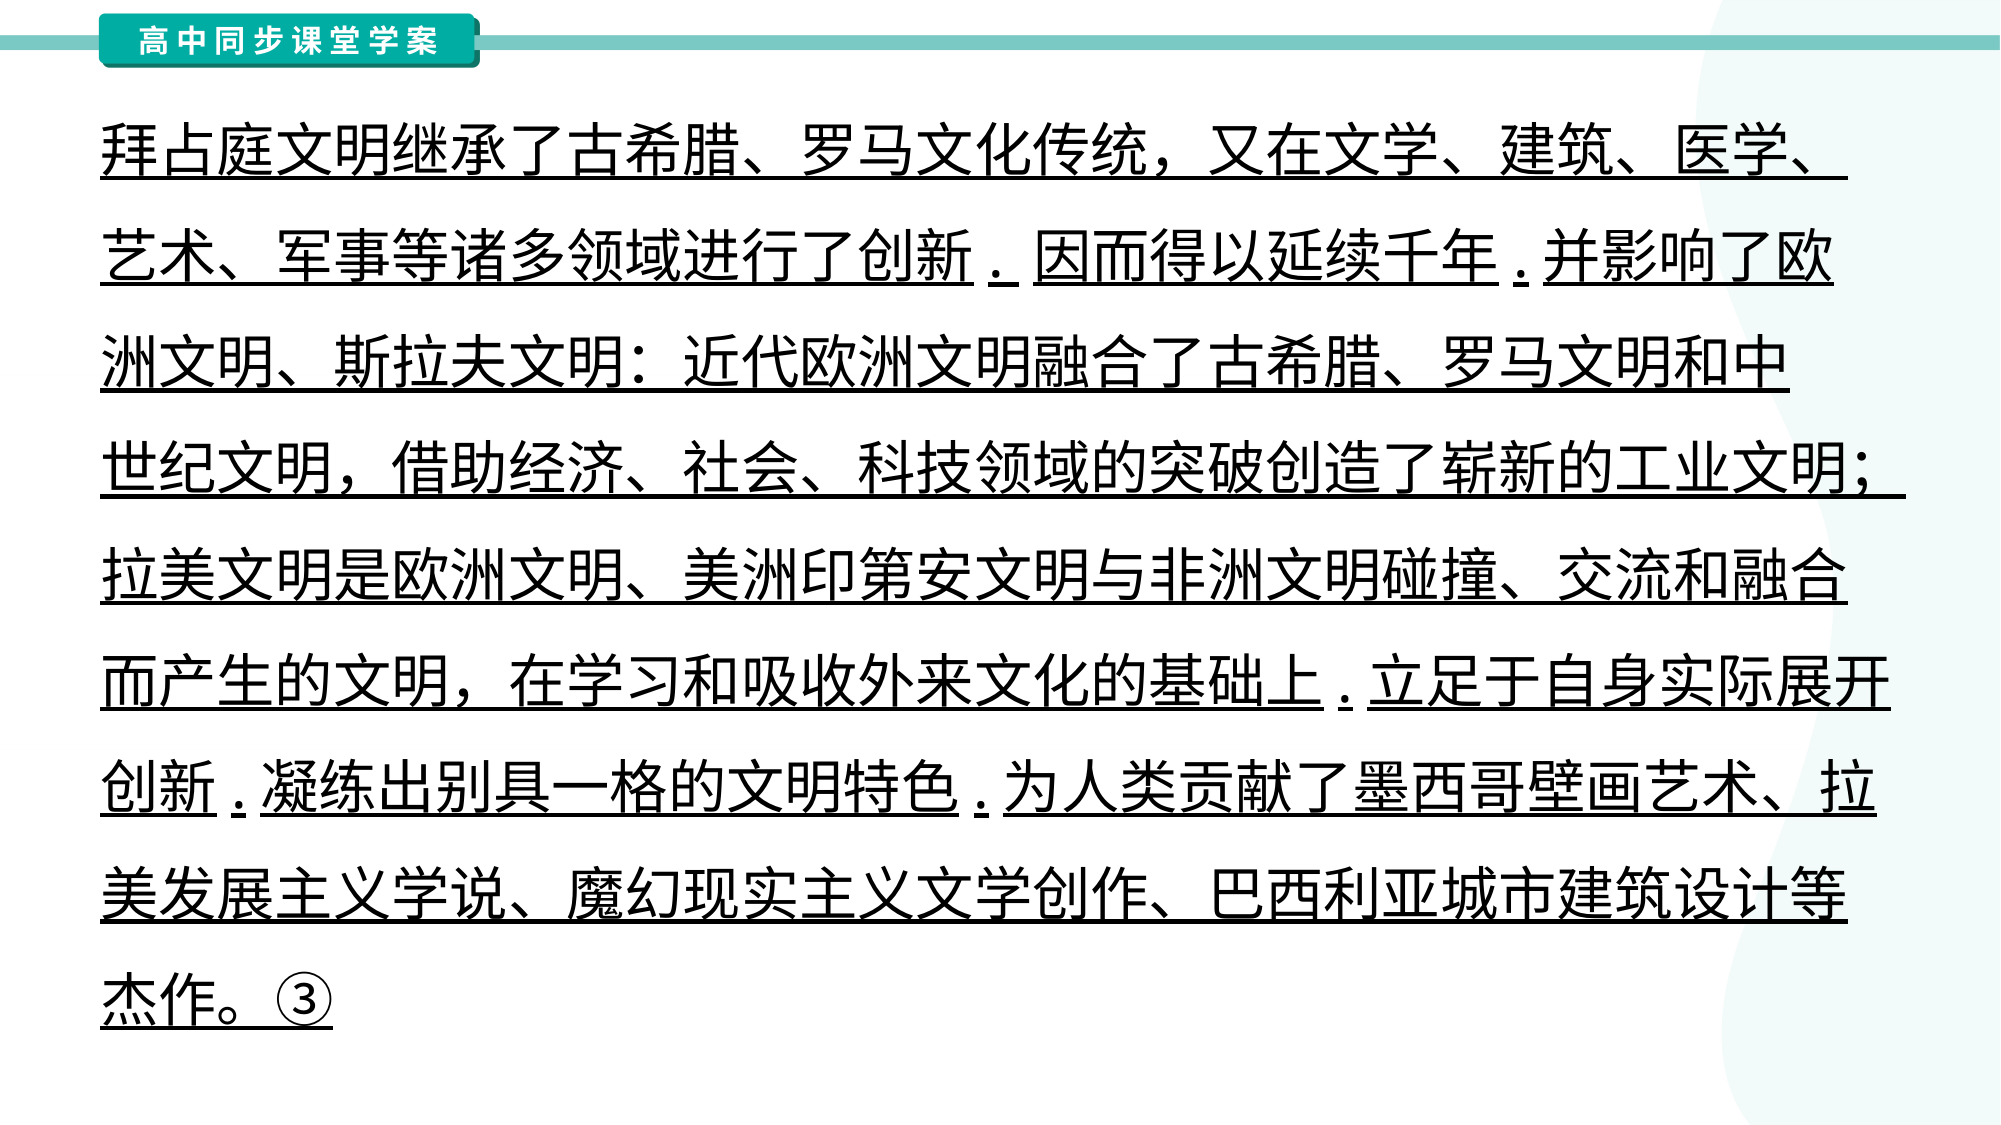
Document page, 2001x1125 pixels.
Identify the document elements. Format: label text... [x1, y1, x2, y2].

text_box 拜占庭文明继承了古希腊、罗马文化传统，又在文学、建筑、医学、 艺术、军事等诸多领域进行了创新. 因而得以延续千年.并影响了欧 洲文明、斯拉夫文明：近代欧洲文明融合了古希腊、罗马文明和中 世纪文明，借助经济、社会、科技领域的突破创造了崭新的工业文明； 拉美文明是欧洲文明、美洲印第安文明与非洲文明碰撞、交流和融合 而产生的文明，在学习和吸收外来文化的基础上.立足于自身实际展开 创新.凝练出别具一格的文明特色.为人类贡献了墨西哥壁画艺术、拉 美发展主义学说、魔幻现实主义文学创作、巴西利亚城市建筑设计等 杰作。③ [100, 76, 1899, 1033]
picture [0, 0, 2000, 1125]
